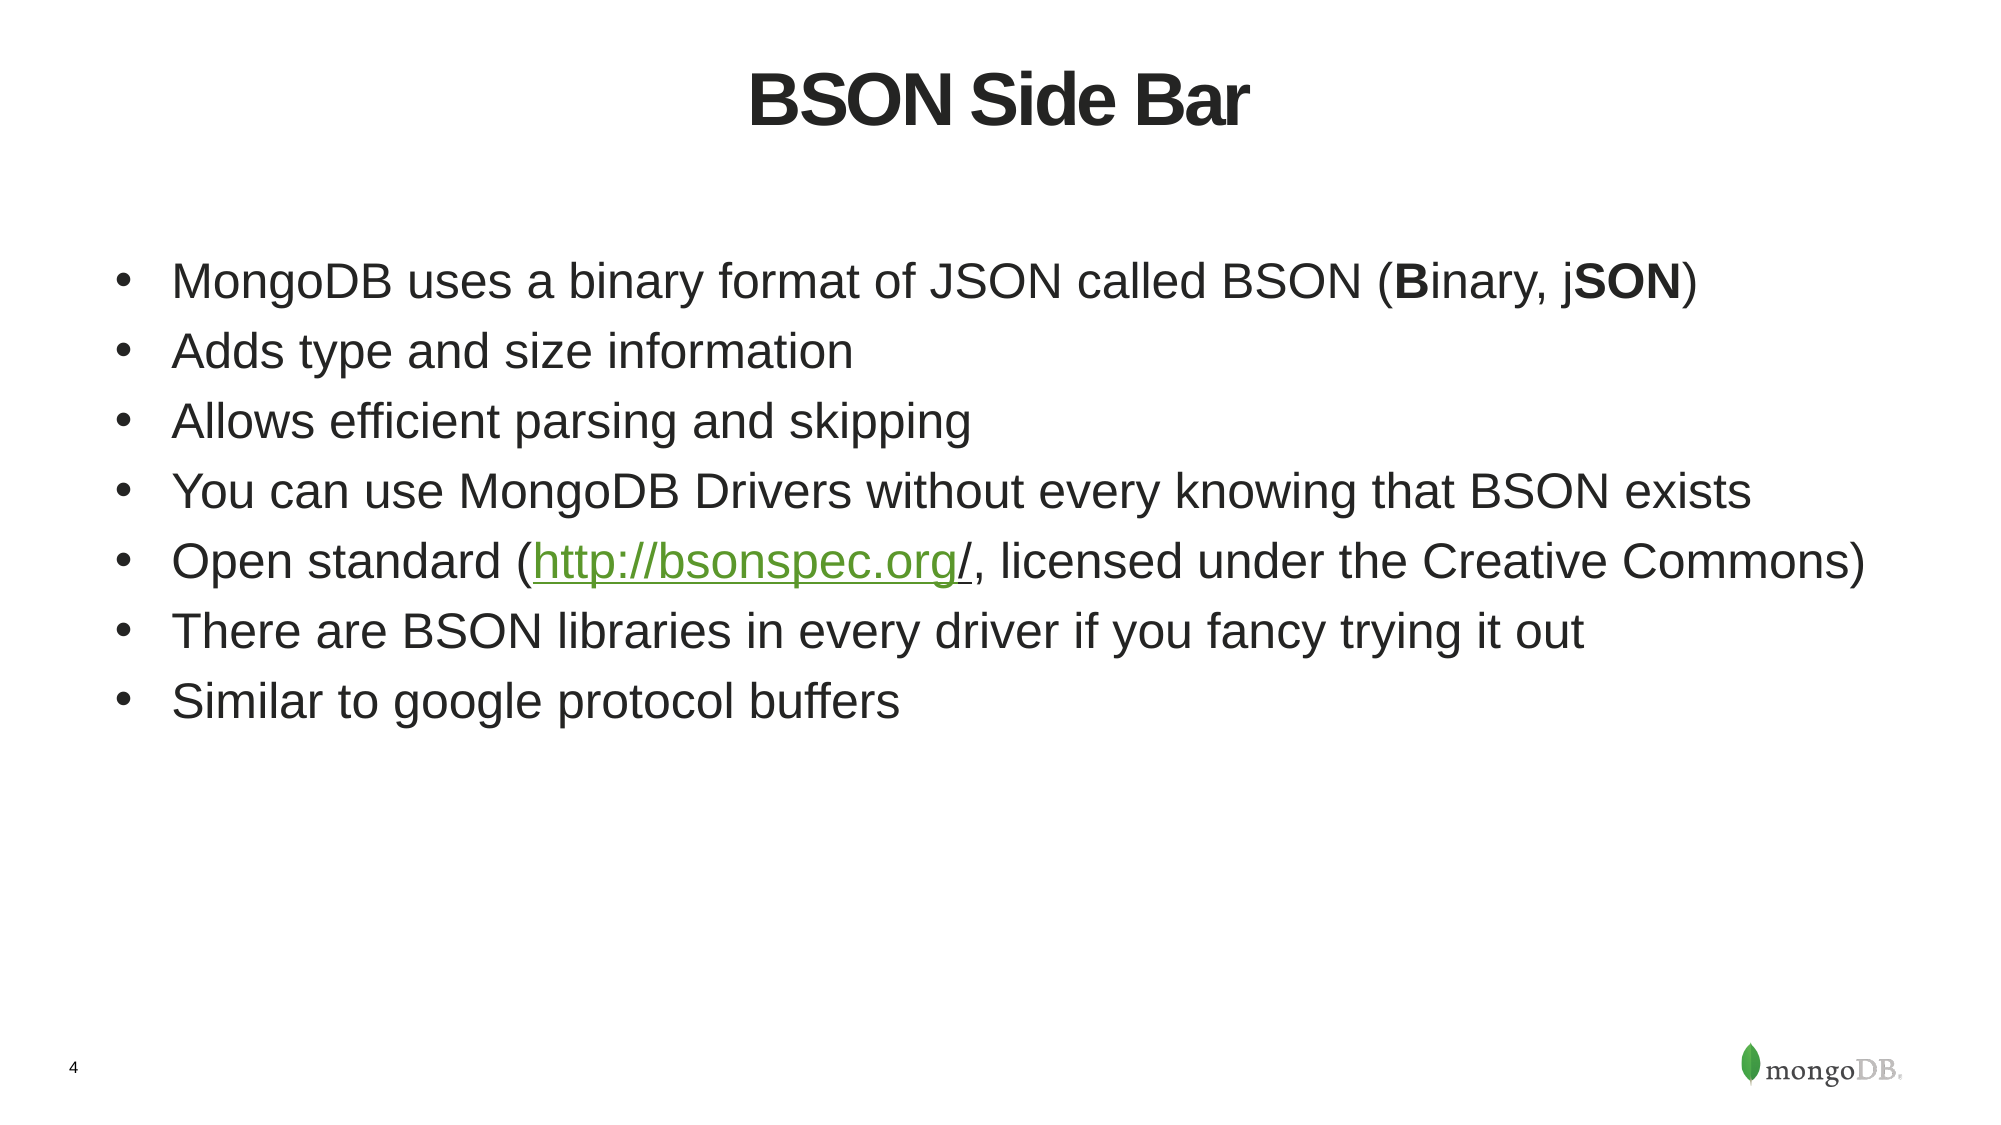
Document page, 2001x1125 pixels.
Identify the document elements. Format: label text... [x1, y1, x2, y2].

title BSON Side Bar [99, 1, 1900, 190]
list MongoDB uses a binary format of JSON called BSON (Binary, jSON) Adds type and size information Allows efficient parsing and skipping You can use MongoDB Drivers without every knowing that BSON exists Open standard (http://bsonspec.org/, licensed under the Creative Commons) There are BSON libraries in every driver if you fancy trying it out Similar to google protocol buffers [99, 241, 1900, 1058]
